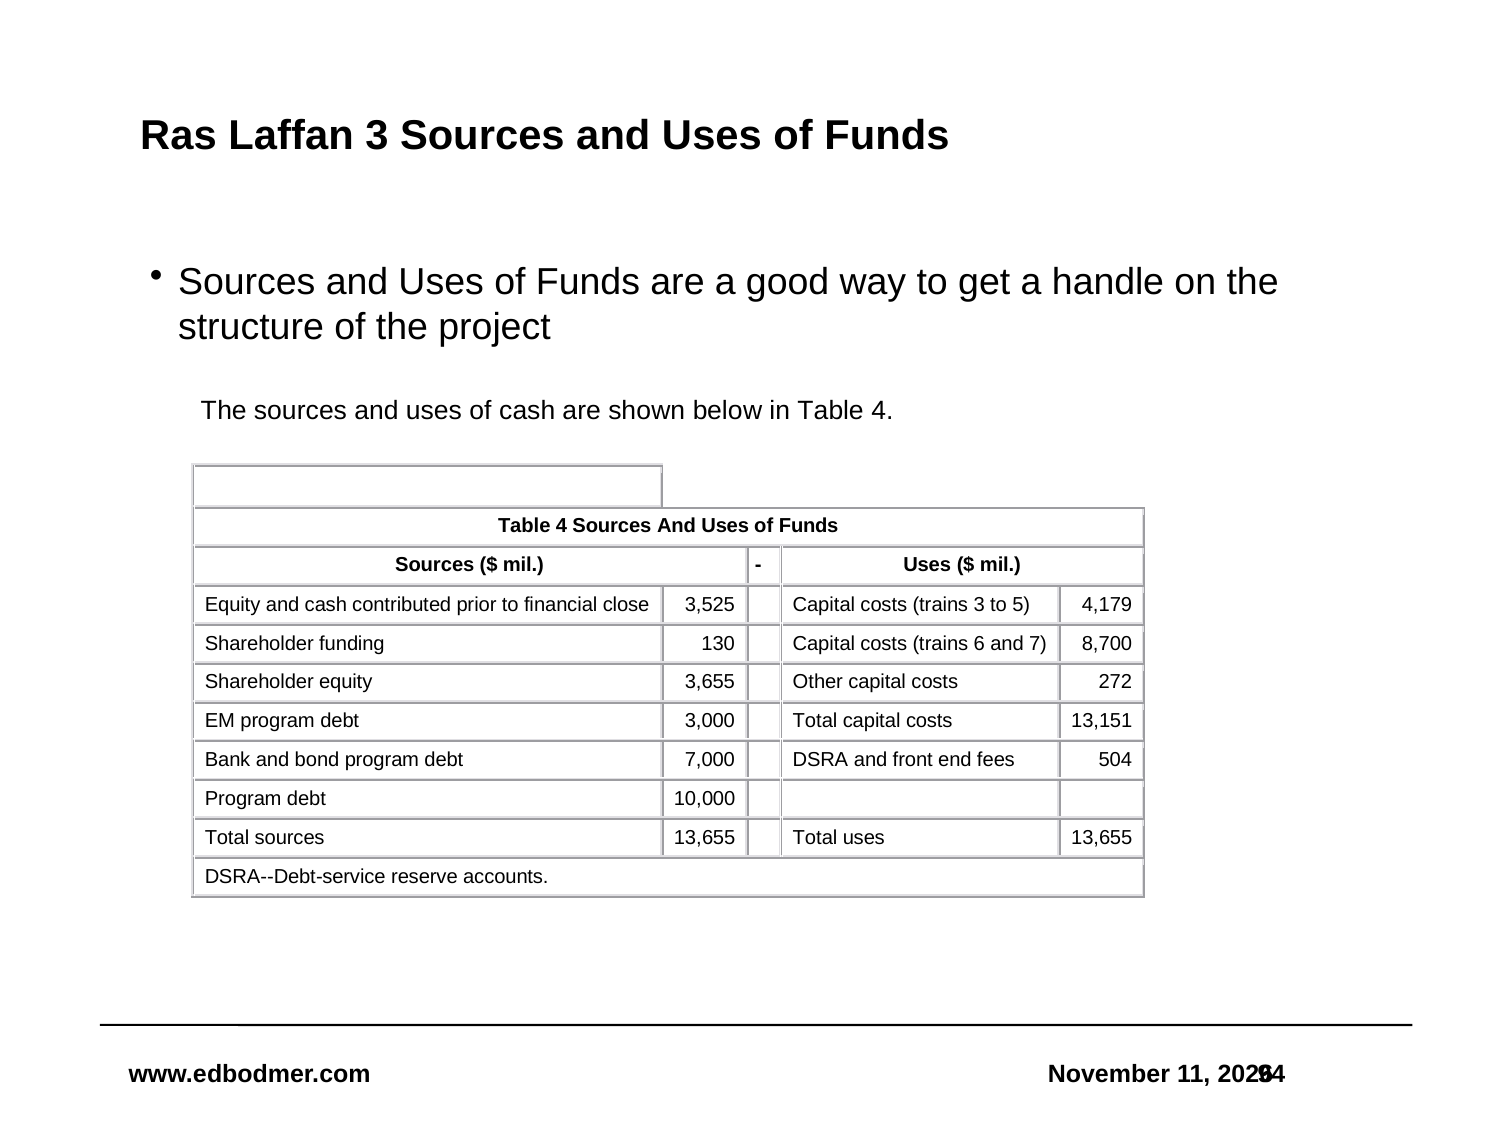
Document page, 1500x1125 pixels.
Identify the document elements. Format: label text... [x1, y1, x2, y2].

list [187, 394, 1313, 936]
list Sources and Uses of Funds are a good way to get a handle on the structure of the project [124, 249, 1376, 1001]
title Ras Laffan 3 Sources and Uses of Funds [124, 99, 1288, 226]
